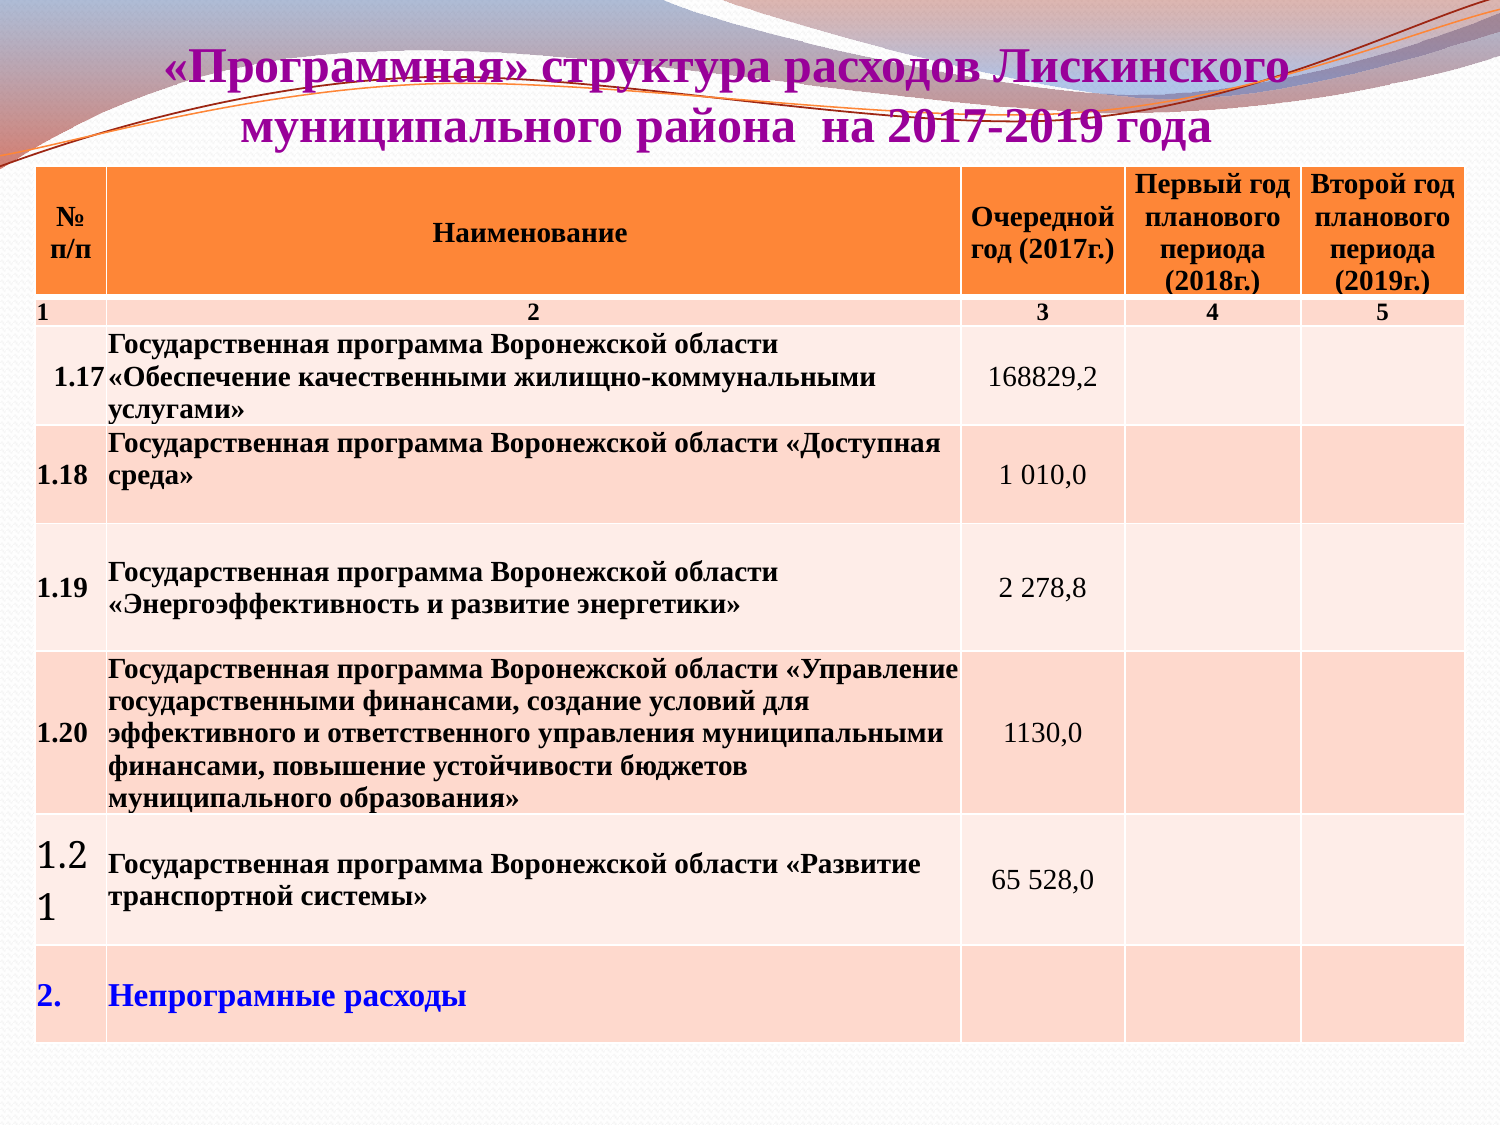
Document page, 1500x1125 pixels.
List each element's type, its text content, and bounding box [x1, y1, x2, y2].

table_cell [1302, 327, 1464, 424]
table_cell 1.21 [36, 815, 106, 944]
table_cell 5 [1302, 300, 1464, 325]
table_cell [1126, 815, 1300, 944]
table_cell [1126, 327, 1300, 424]
table_cell 65 528,0 [962, 815, 1124, 944]
table_header № п/п [36, 167, 106, 294]
title «Программная» структура расходов Лискинского муниципального района на 2017-2019 года [35, 35, 1418, 153]
table_cell 1.17 [36, 327, 106, 424]
table_cell 2. [36, 946, 106, 1042]
table_cell Государственная программа Воронежской области «Энергоэффективность и развитие энергетики» [107, 524, 960, 650]
table_cell [1126, 524, 1300, 650]
table_cell 1.18 [36, 426, 106, 523]
table_cell Государственная программа Воронежской области «Развитие транспортной системы» [107, 815, 960, 944]
table_cell 1.20 [36, 652, 106, 813]
table_cell 1130,0 [962, 652, 1124, 813]
table_cell 2 [107, 300, 960, 325]
table_cell Государственная программа Воронежской области «Обеспечение качественными жилищно-коммунальными услугами» [107, 327, 960, 424]
table_cell Непрограмные расходы [107, 946, 960, 1042]
table_header Наименование [107, 167, 960, 294]
table_cell 3 [962, 300, 1124, 325]
table_cell [1302, 652, 1464, 813]
table_header Очередной год (2017г.) [962, 167, 1124, 294]
table_cell Государственная программа Воронежской области «Доступная среда» [107, 426, 960, 523]
table_cell [1126, 652, 1300, 813]
table_cell [1302, 815, 1464, 944]
table_cell 1.19 [36, 524, 106, 650]
table_cell [1126, 946, 1300, 1042]
table_cell 1 010,0 [962, 426, 1124, 523]
table_header Первый год планового периода (2018г.) [1126, 167, 1300, 294]
table_cell 1 [36, 300, 106, 325]
table_cell [1302, 946, 1464, 1042]
table_cell [1126, 426, 1300, 523]
table_cell 2 278,8 [962, 524, 1124, 650]
table_cell 168829,2 [962, 327, 1124, 424]
table_cell [1302, 426, 1464, 523]
table_cell Государственная программа Воронежской области «Управление государственными финансами, создание условий для эффективного и ответственного управления муниципальными финансами, повышение устойчивости бюджетов муниципального образования» [107, 652, 960, 813]
table_cell [1302, 524, 1464, 650]
table_cell [962, 946, 1124, 1042]
table_header Второй год планового периода (2019г.) [1302, 167, 1464, 294]
table_cell 4 [1126, 300, 1300, 325]
